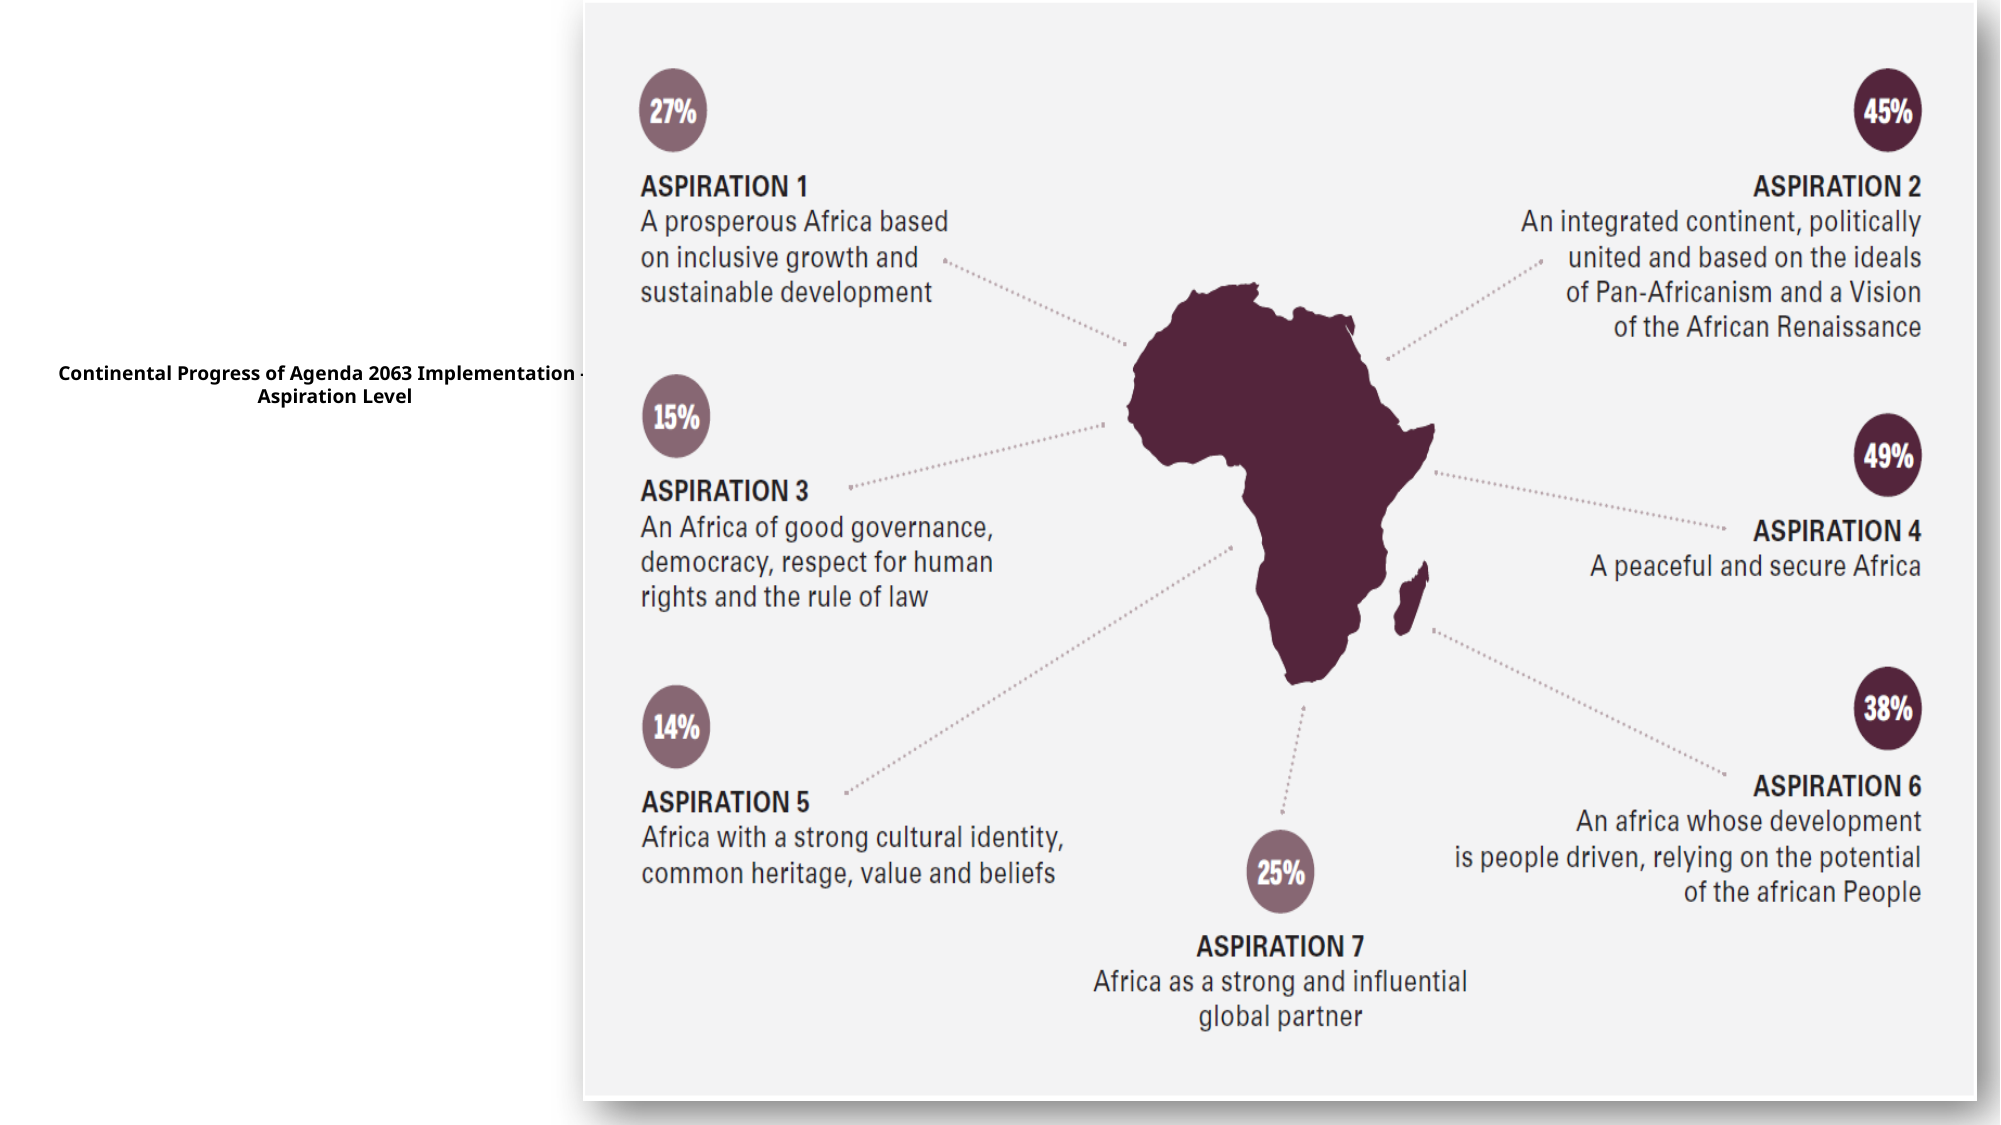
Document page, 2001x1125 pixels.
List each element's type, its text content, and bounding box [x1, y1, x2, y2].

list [583, 0, 1977, 1101]
title Continental Progress of Agenda 2063 Implementation - at Aspiration Level [23, 230, 564, 448]
